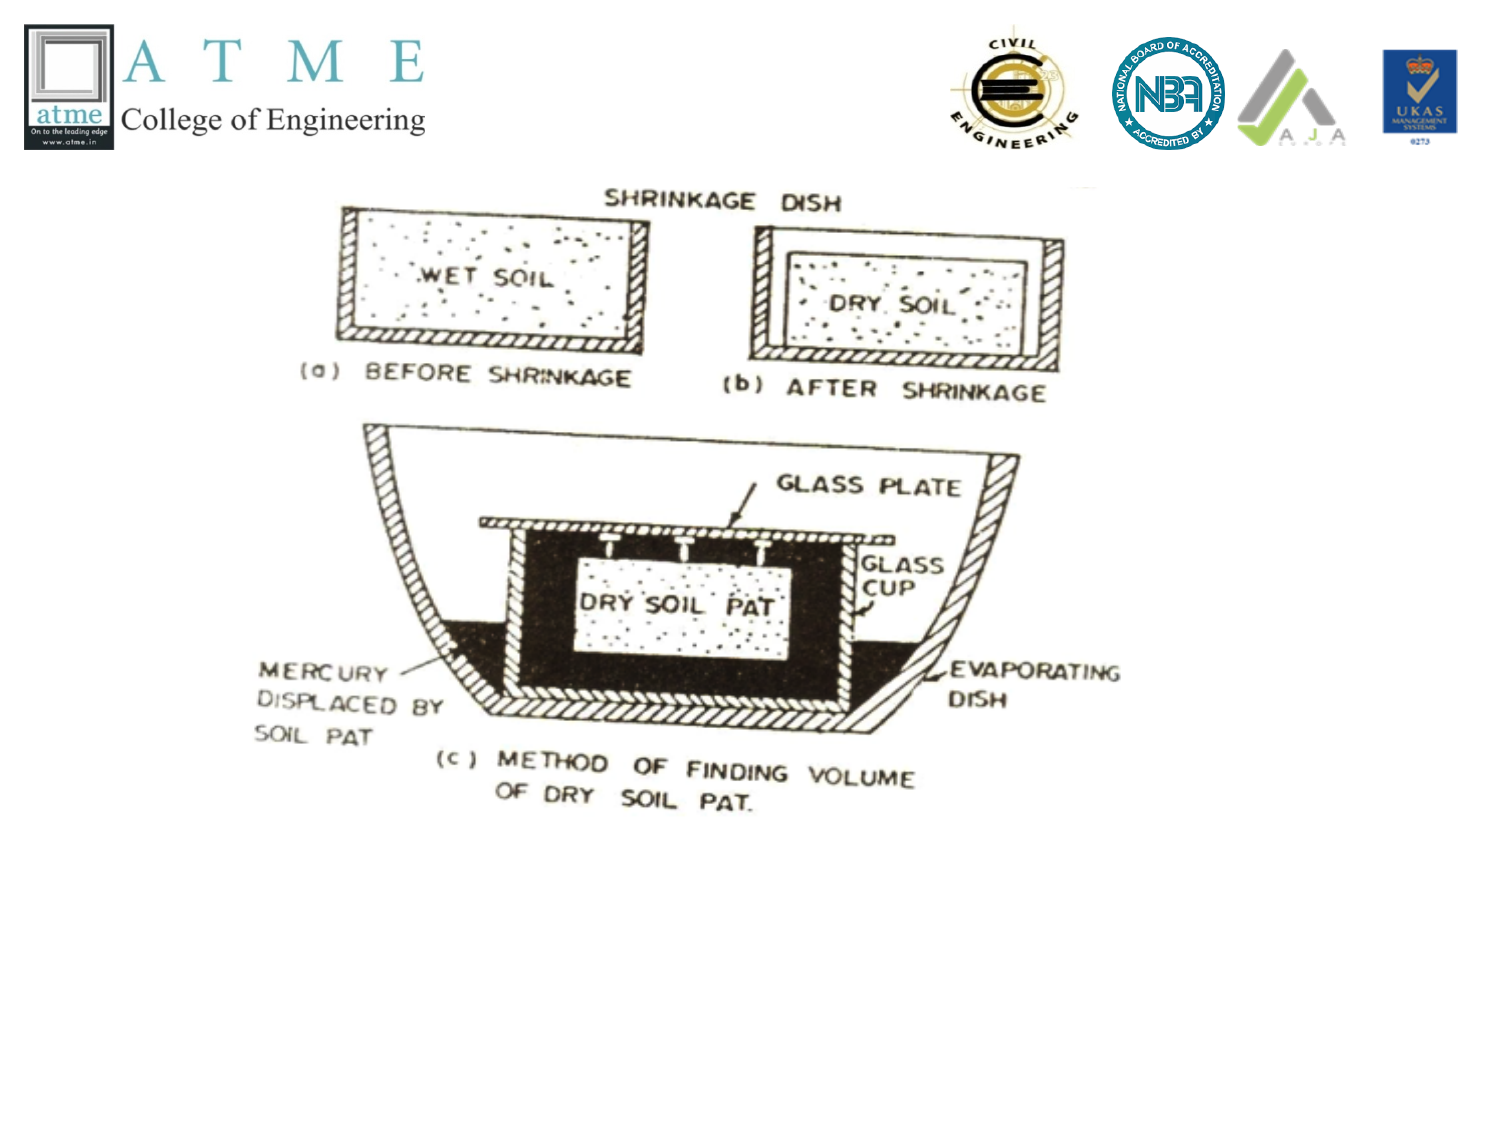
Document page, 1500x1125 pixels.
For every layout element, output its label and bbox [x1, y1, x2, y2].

picture [1179, 37, 1225, 79]
picture [1112, 37, 1213, 150]
picture [950, 24, 1080, 150]
picture [1209, 103, 1218, 120]
picture [24, 24, 425, 150]
list [249, 187, 1126, 851]
picture [1184, 109, 1225, 150]
picture [1237, 49, 1458, 146]
